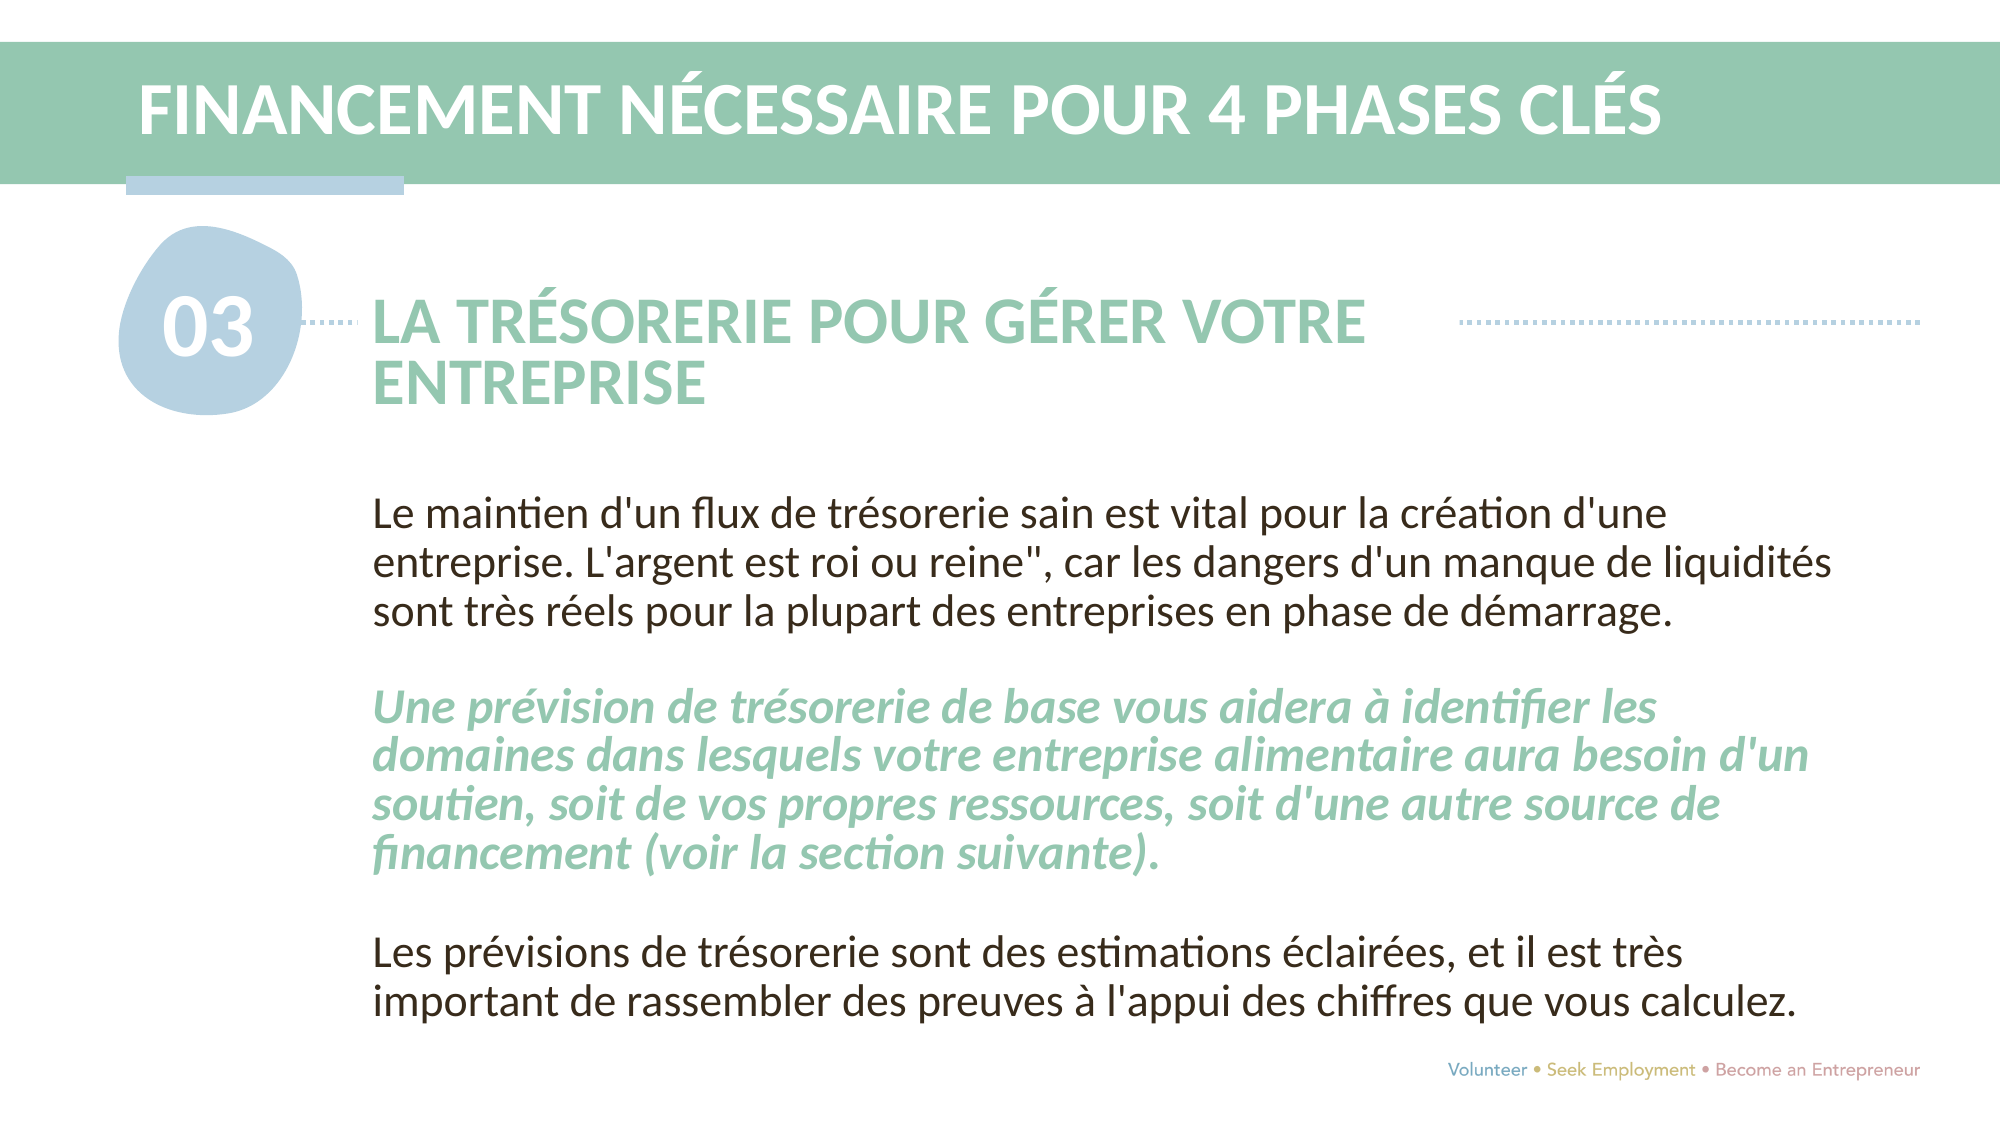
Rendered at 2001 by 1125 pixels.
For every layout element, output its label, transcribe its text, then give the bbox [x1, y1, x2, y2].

text_box Le maintien d'un flux de trésorerie sain est vital pour la création d'une entreprise. L'argent est roi ou reine", car les dangers d'un manque de liquidités sont très réels pour la plupart des entreprises en phase de démarrage. Une prévision de trésorerie de base vous aidera à identifier les domaines dans lesquels votre entreprise alimentaire aura besoin d'un soutien, soit de vos propres ressources, soit d'une autre source de financement (voir la section suivante). Les prévisions de trésorerie sont des estimations éclairées, et il est très important de rassembler des preuves à l'appui des chiffres que vous calculez. [357, 481, 1887, 1009]
text_box LA TRÉSORERIE POUR GÉRER VOTRE ENTREPRISE [357, 323, 1460, 361]
text_box LA TRÉSORERIE POUR GÉRER VOTRE ENTREPRISE [357, 288, 1460, 322]
picture [1418, 1046, 1971, 1103]
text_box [118, 225, 302, 471]
list FINANCEMENT NÉCESSAIRE POUR 4 PHASES CLÉS [123, 51, 1913, 170]
